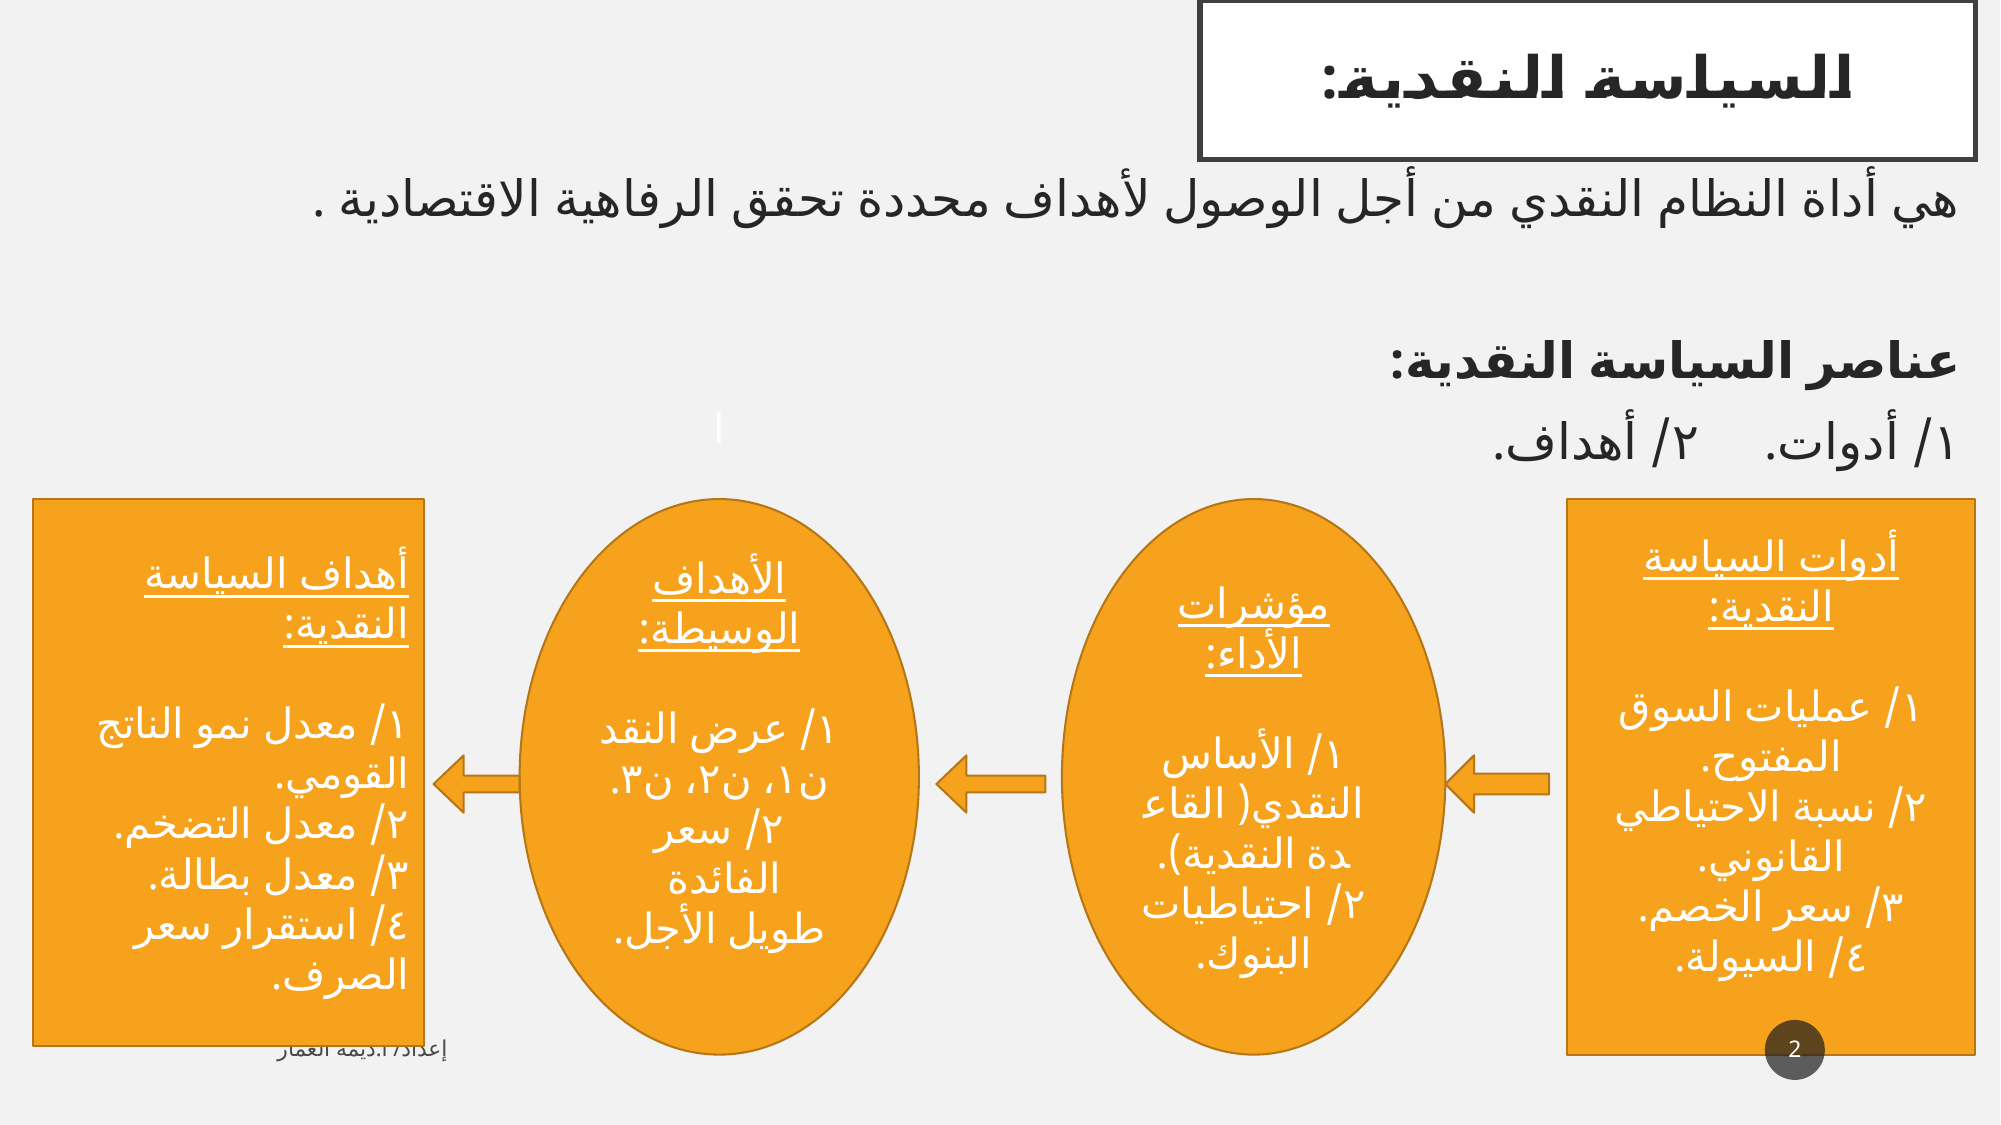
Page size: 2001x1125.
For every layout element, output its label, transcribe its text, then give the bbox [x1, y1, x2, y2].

text_box أهداف السياسة النقدية: ١/ معدل نمو الناتج القومي. ٢/ معدل التضخم. ٣/ معدل بطالة. ٤/ استقرار سعر الصرف. [32, 498, 425, 1047]
text_box [432, 754, 521, 814]
slide_number 2 [1764, 1019, 1825, 1080]
text_box مؤشرات الأداء: ١/ الأساس النقدي( القاعدة النقدية). ٢/ احتياطيات البنوك. [1060, 498, 1447, 1056]
footer إعداد/ أ.ديمه العمار [262, 1023, 1231, 1076]
text_box [1447, 754, 1551, 814]
text_box ا الأهداف الوسيطة: ١/ عرض النقد ن١، ن٢، ن٣. ٢/ سعر الفائدة طويل الأجل. [518, 498, 920, 1023]
title السياسة النقدية: [1197, 0, 1978, 162]
list هي أداة النظام النقدي من أجل الوصول لأهداف محددة تحقق الرفاهية الاقتصادية . عناصر السياسة النقدية: ١/ أدوات. ٢/ أهداف. [53, 159, 1976, 1055]
text_box [935, 754, 1047, 814]
text_box أدوات السياسة النقدية: ١/ عمليات السوق المفتوح. ٢/ نسبة الاحتياطي القانوني. ٣/ سعر الخصم. ٤/ السيولة. [1566, 498, 1976, 1056]
